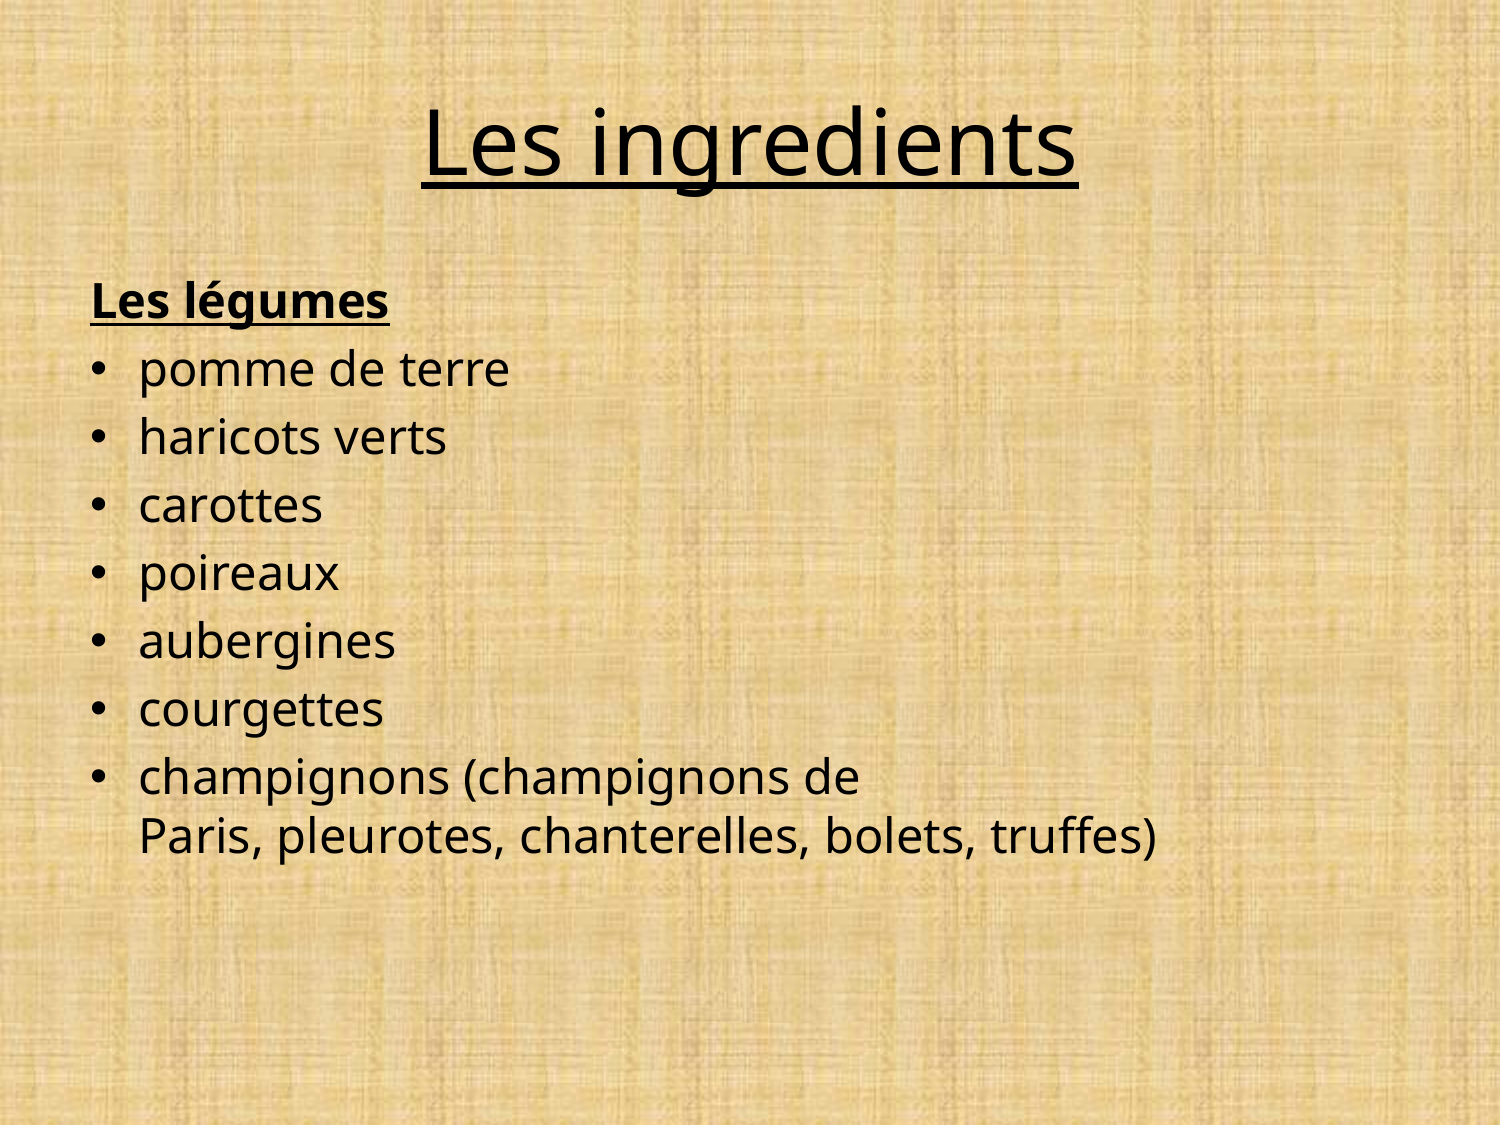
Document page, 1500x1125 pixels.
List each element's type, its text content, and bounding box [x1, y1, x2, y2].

picture [0, 0, 1500, 1125]
list Les légumes pomme de terre haricots verts carottes poireaux aubergines courgettes champignons (champignons de Paris, pleurotes, chanterelles, bolets, truffes) [75, 262, 1425, 1005]
title Les ingredients [75, 45, 1425, 233]
